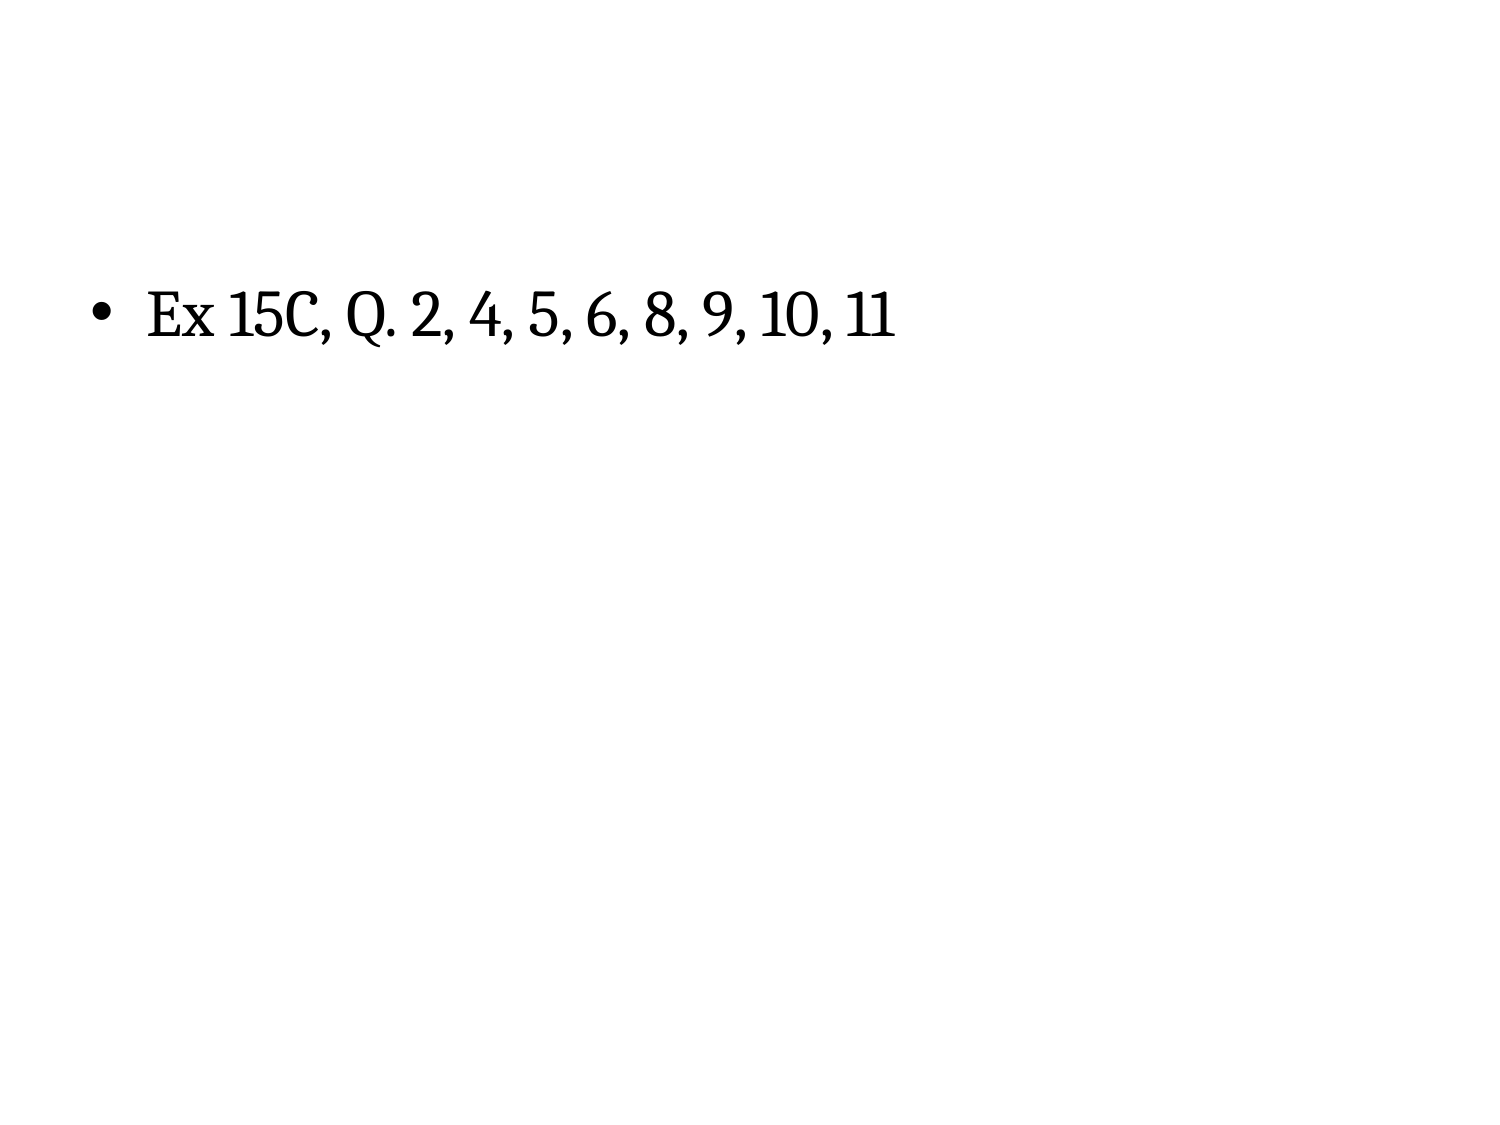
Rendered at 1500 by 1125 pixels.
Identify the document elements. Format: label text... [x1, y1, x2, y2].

list Ex 15C, Q. 2, 4, 5, 6, 8, 9, 10, 11 [75, 262, 1425, 1005]
